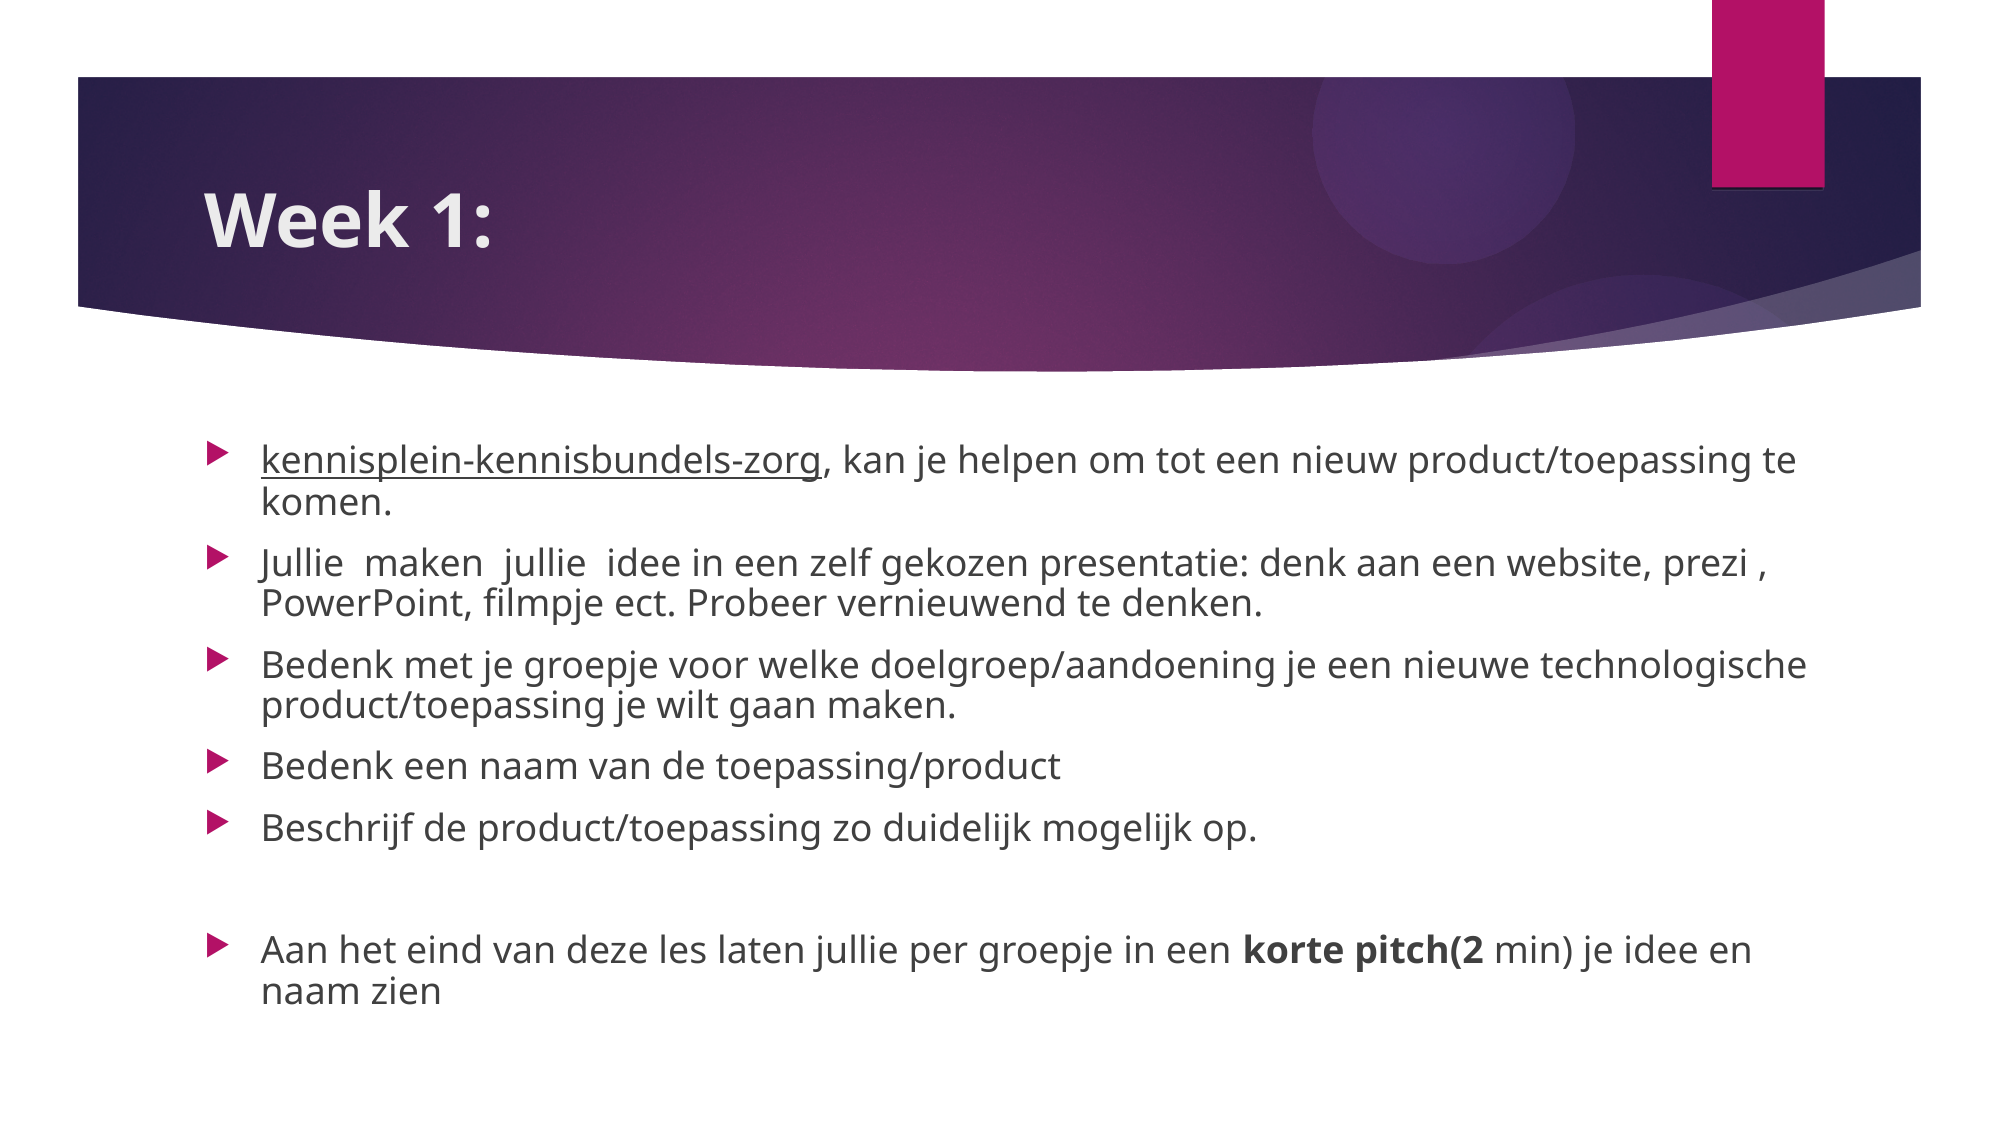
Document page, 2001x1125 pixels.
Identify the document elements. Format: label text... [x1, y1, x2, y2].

list kennisplein-kennisbundels-zorg, kan je helpen om tot een nieuw product/toepassing te komen. Jullie maken jullie idee in een zelf gekozen presentatie: denk aan een website, prezi , PowerPoint, filmpje ect. Probeer vernieuwend te denken. Bedenk met je groepje voor welke doelgroep/aandoening je een nieuwe technologische product/toepassing je wilt gaan maken. Bedenk een naam van de toepassing/product Beschrijf de product/toepassing zo duidelijk mogelijk op. Aan het eind van deze les laten jullie per groepje in een korte pitch(2 min) je idee en naam zien [189, 429, 1853, 1055]
title Week 1: [189, 159, 1627, 276]
picture [79, 78, 1920, 371]
